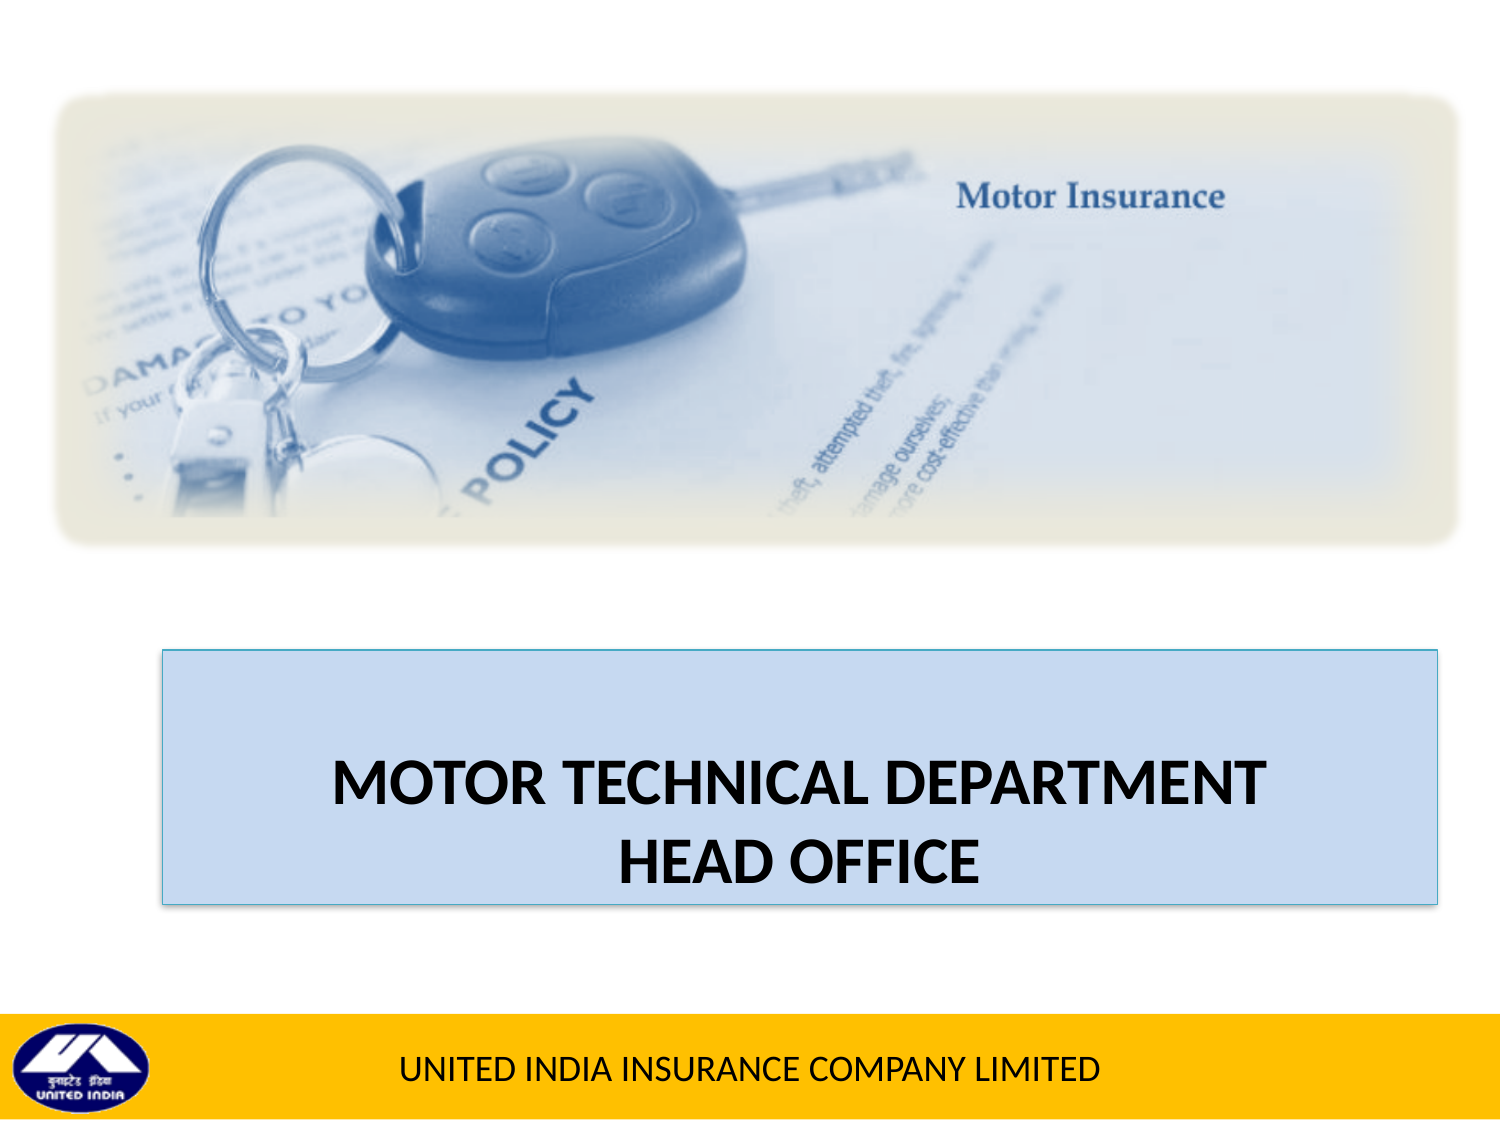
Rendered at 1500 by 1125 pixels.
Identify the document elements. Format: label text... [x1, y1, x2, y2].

text_box MOTOR TECHNICAL DEPARTMENT HEAD OFFICE [162, 649, 1438, 905]
picture [11, 1022, 153, 1114]
text_box UNITED INDIA INSURANCE COMPANY LIMITED [0, 1013, 1500, 1120]
picture [62, 99, 1451, 538]
